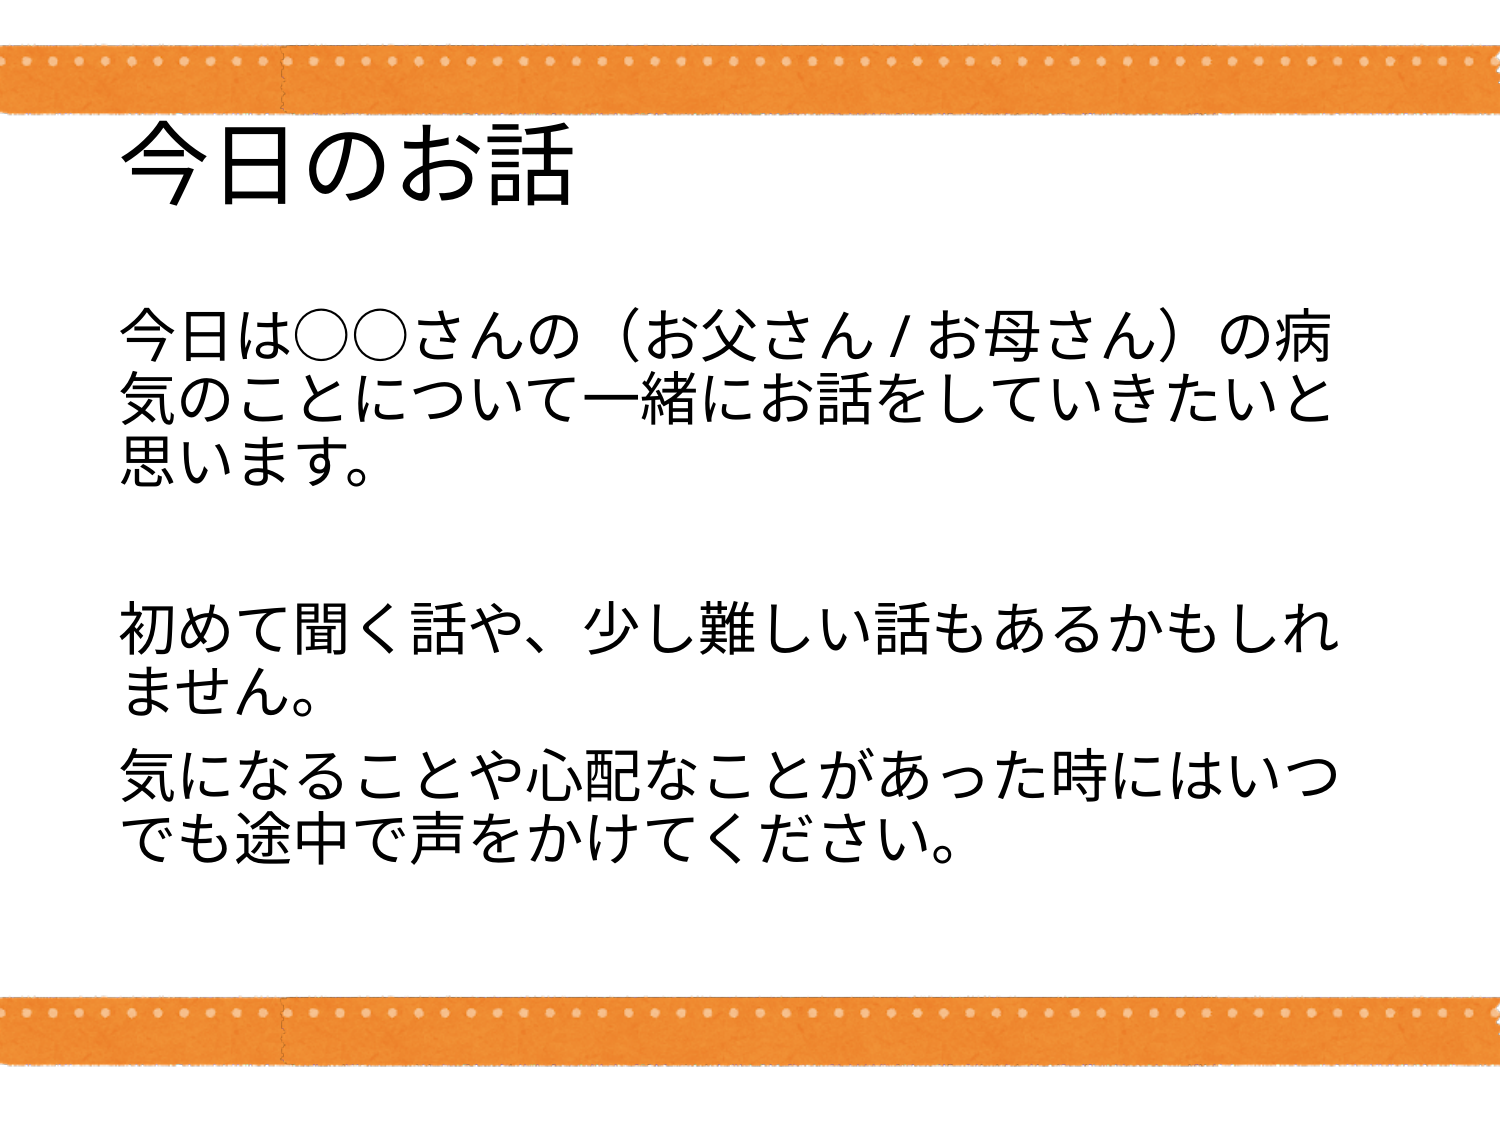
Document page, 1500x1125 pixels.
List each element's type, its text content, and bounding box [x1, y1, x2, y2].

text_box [0, 974, 1500, 1091]
list 今日は○○さんの（お父さん/お母さん）の病気のことについて一緒にお話をしていきたいと思います。 初めて聞く話や、少し難しい話もあるかもしれません。 気になることや心配なことがあった時にはいつでも途中で声をかけてください。 [103, 299, 1397, 974]
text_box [0, 22, 1500, 139]
title 今日のお話 [103, 139, 1397, 278]
